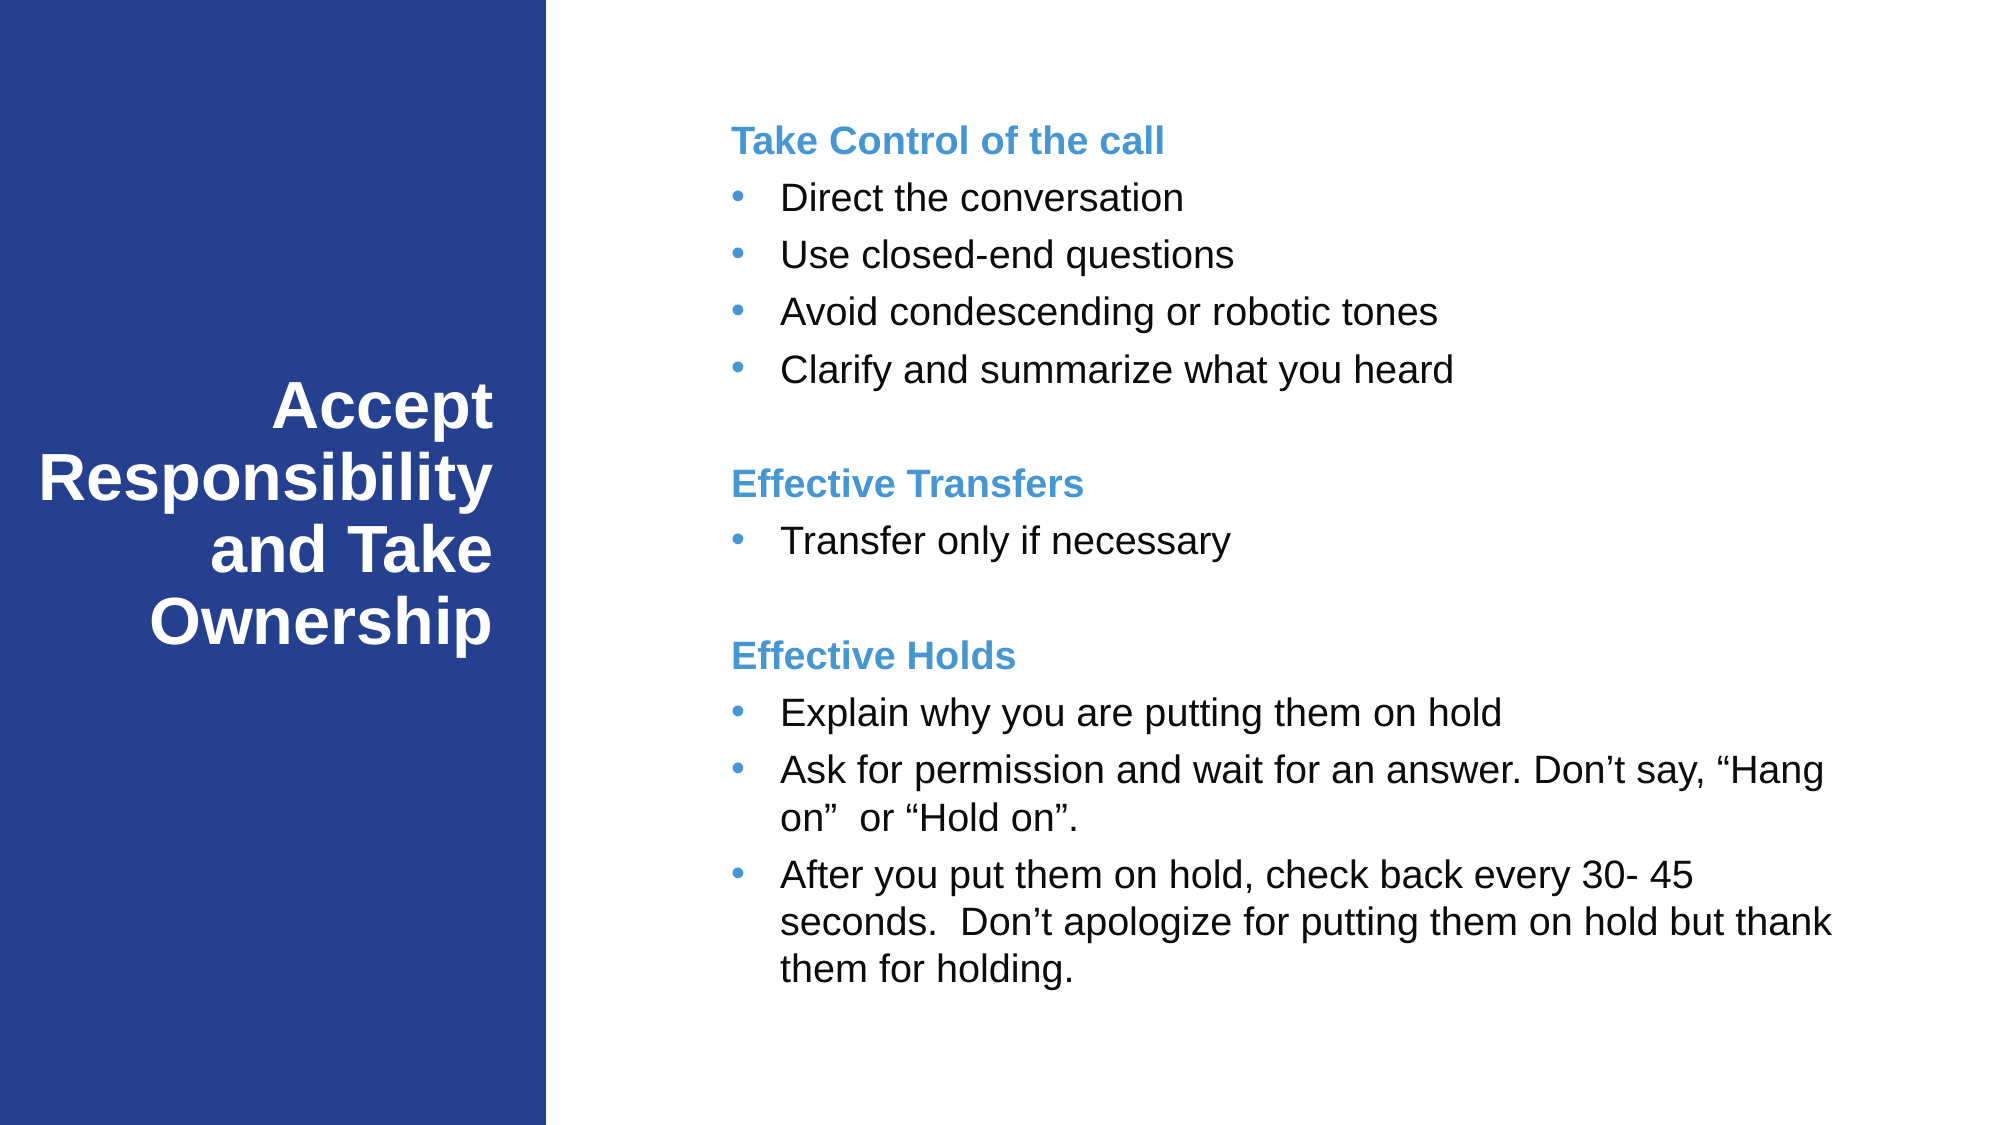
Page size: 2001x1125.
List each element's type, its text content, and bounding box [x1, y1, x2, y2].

list Take Control of the call Direct the conversation Use closed-end questions Avoid condescending or robotic tones Clarify and summarize what you heard Effective Transfers Transfer only if necessary Effective Holds Explain why you are putting them on hold Ask for permission and wait for an answer. Don’t say, “Hang on” or “Hold on”. After you put them on hold, check back every 30- 45 seconds. Don’t apologize for putting them on hold but thank them for holding. [701, 107, 1866, 1009]
title Accept Responsibility and Take Ownership [12, 448, 509, 667]
